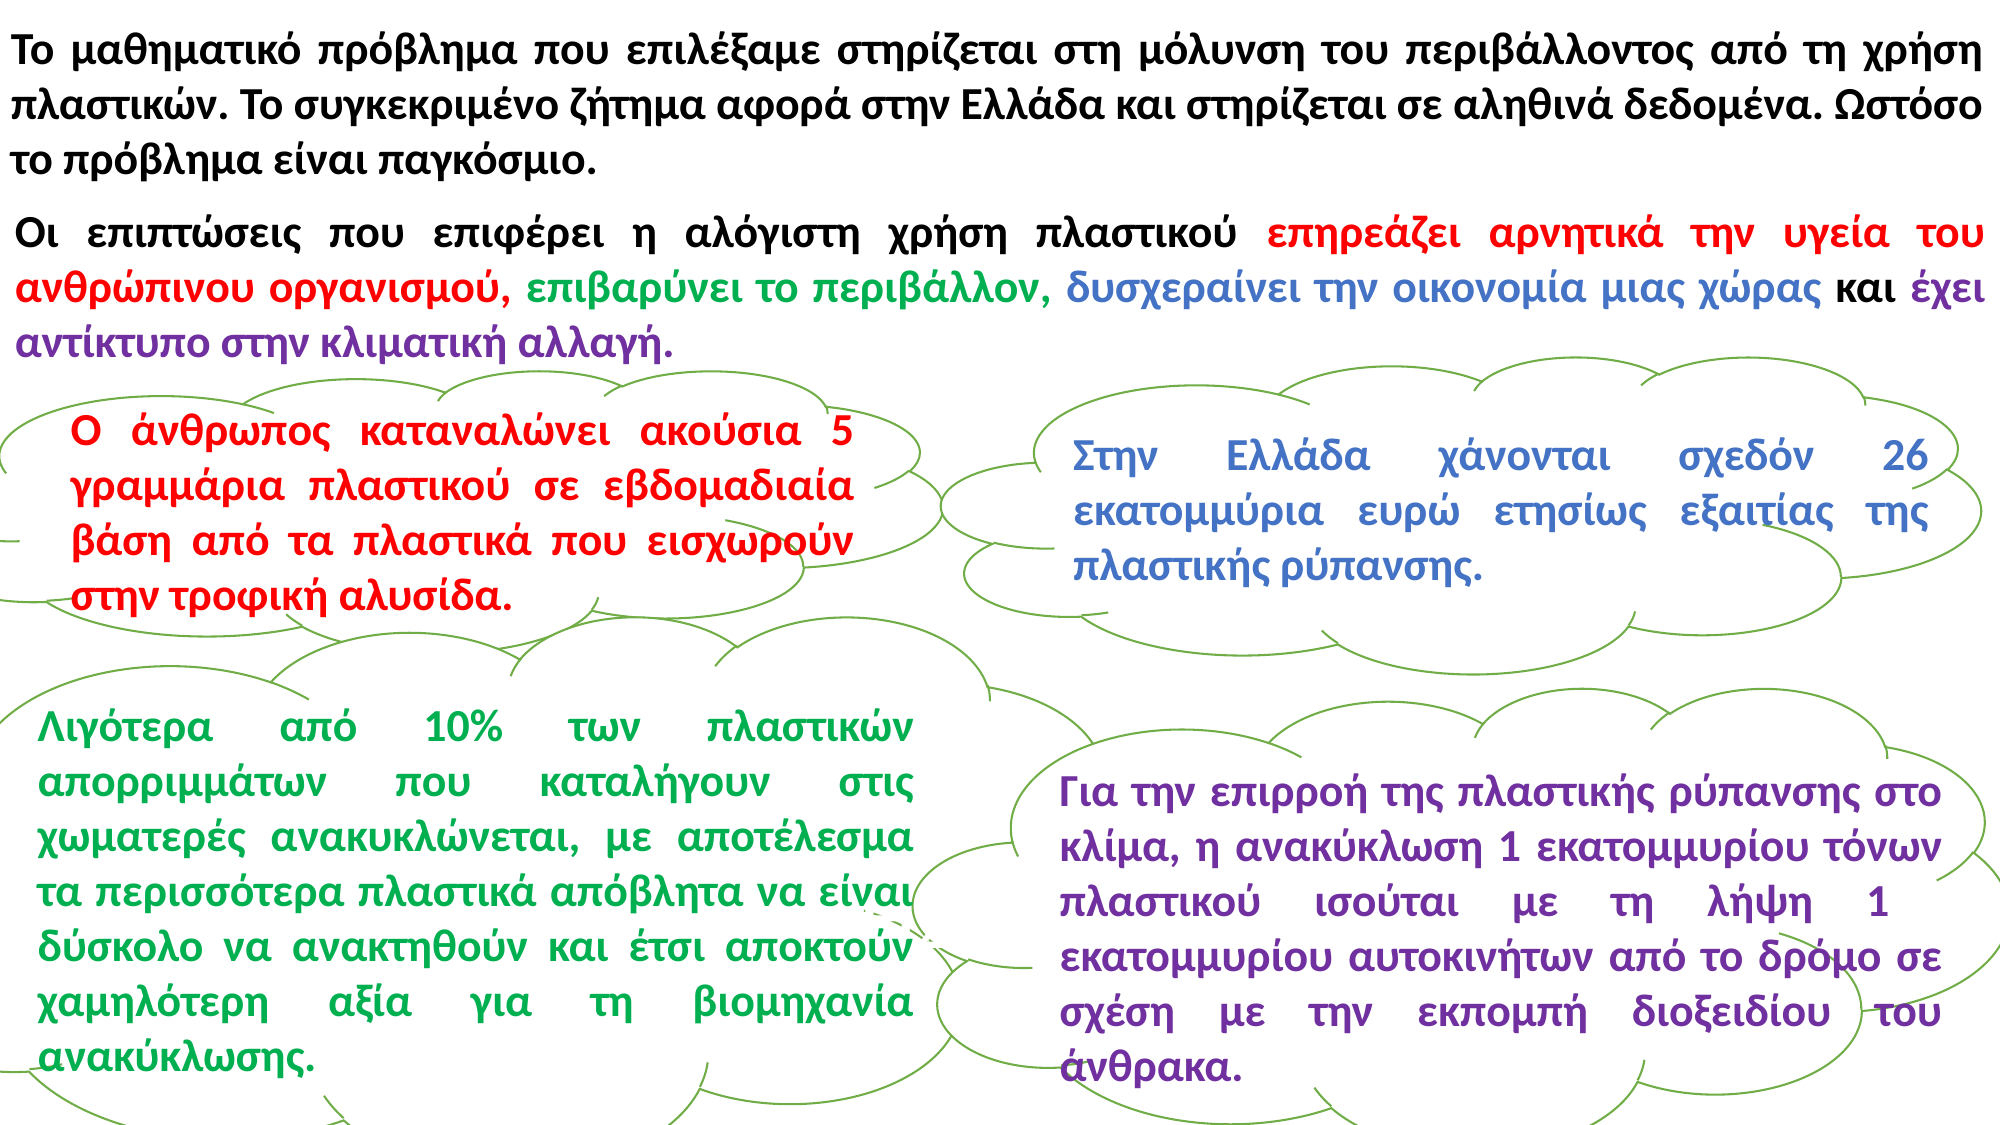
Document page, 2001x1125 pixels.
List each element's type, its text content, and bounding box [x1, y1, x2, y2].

text_box [1102, 1098, 1628, 1125]
text_box [929, 1055, 938, 1064]
text_box Στην Ελλάδα χάνονται σχεδόν 26 εκατομμύρια ευρώ ετησίως εξαιτίας της πλαστικής ρύπανσης. [1058, 417, 1945, 597]
text_box [265, 375, 813, 392]
text_box [54, 617, 1093, 782]
text_box Οι επιπτώσεις που επιφέρει η αλόγιστη χρήση πλαστικού επηρεάζει αρνητικά την υγεία του ανθρώπινου οργανισμού, επιβαρύνει το περιβάλλον, δυσχεραίνει την οικονομία μιας χώρας και έχει αντίκτυπο στην κλιματική αλλαγή. [0, 194, 2000, 375]
text_box Το μαθηματικό πρόβλημα που επιλέξαμε στηρίζεται στη μόλυνση του περιβάλλοντος από τη χρήση πλαστικών. Το συγκεκριμένο ζήτημα αφορά στην Ελλάδα και στηρίζεται σε αληθινά δεδομένα. Ωστόσο το πρόβλημα είναι παγκόσμιο. [0, 11, 2000, 192]
text_box [1029, 768, 1044, 782]
text_box [0, 704, 22, 1074]
text_box [1958, 774, 2000, 985]
text_box [112, 628, 563, 650]
text_box [939, 375, 1935, 676]
text_box Λιγότερα από 10% των πλαστικών απορριμμάτων που καταλήγουν στις χωματερές ανακυκλώνεται, με αποτέλεσμα τα περισσότερα πλαστικά απόβλητα να είναι δύσκολο να ανακτηθούν και έτσι αποκτούν χαμηλότερη αξία για τη βιομηχανία ανακύκλωσης. [22, 687, 929, 1088]
text_box [1945, 424, 1983, 555]
text_box Ο άνθρωπος καταναλώνει ακούσια 5 γραμμάρια πλαστικού σε εβδομαδιαία βάση από τα πλαστικά που εισχωρούν στην τροφική αλυσίδα. [55, 392, 870, 628]
text_box [0, 409, 55, 609]
text_box [1068, 687, 1916, 753]
title ΤΟ ΠΕΡΙΒΑΛΛΟΝΤΙΚΗΣ ΦΥΣΗΣ ΖΗΤΗΜΑ [929, 782, 1044, 1055]
text_box [978, 1055, 1044, 1069]
text_box [870, 413, 943, 560]
text_box Για την επιρροή της πλαστικής ρύπανσης στο κλίμα, η ανακύκλωση 1 εκατομμυρίου τόνων πλαστικού ισούται με τη λήψη 1 εκατομμυρίου αυτοκινήτων από το δρόμο σε σχέση με την εκπομπή διοξειδίου του άνθρακα. [1044, 753, 1958, 1098]
text_box [45, 1088, 886, 1125]
